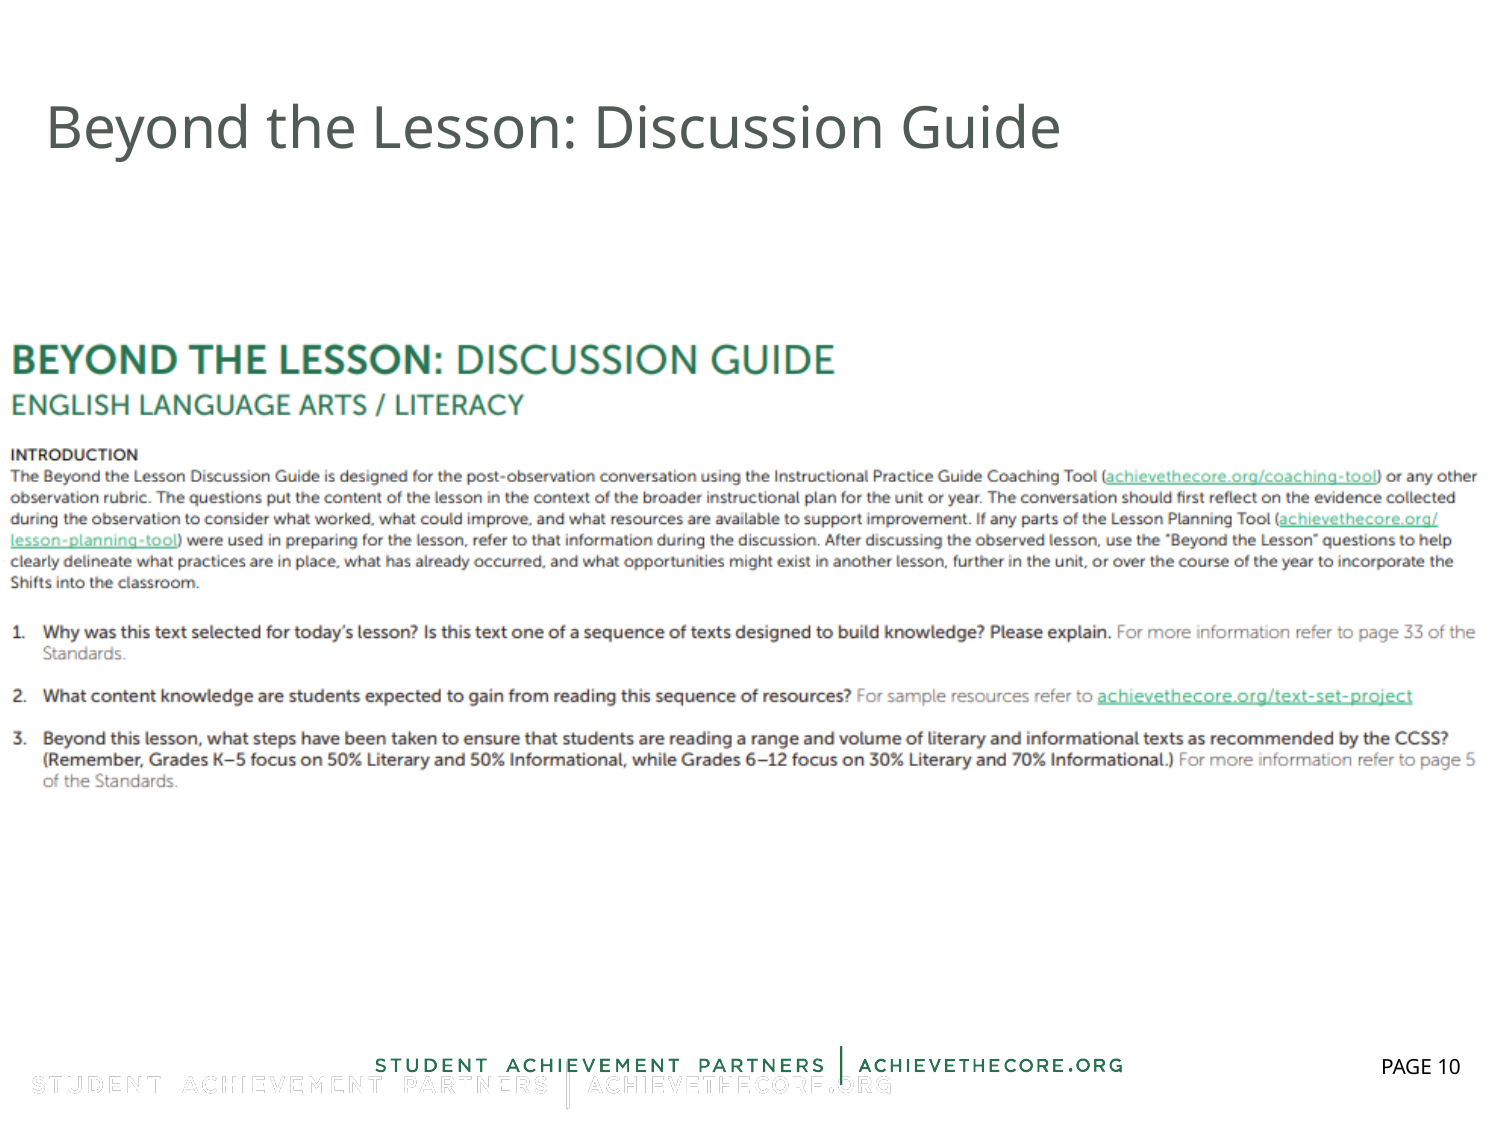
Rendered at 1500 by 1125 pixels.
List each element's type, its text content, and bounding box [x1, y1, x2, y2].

picture [12, 1046, 1122, 1112]
text_box Beyond the Lesson: Discussion Guide [30, 37, 1480, 214]
picture [0, 321, 1500, 804]
